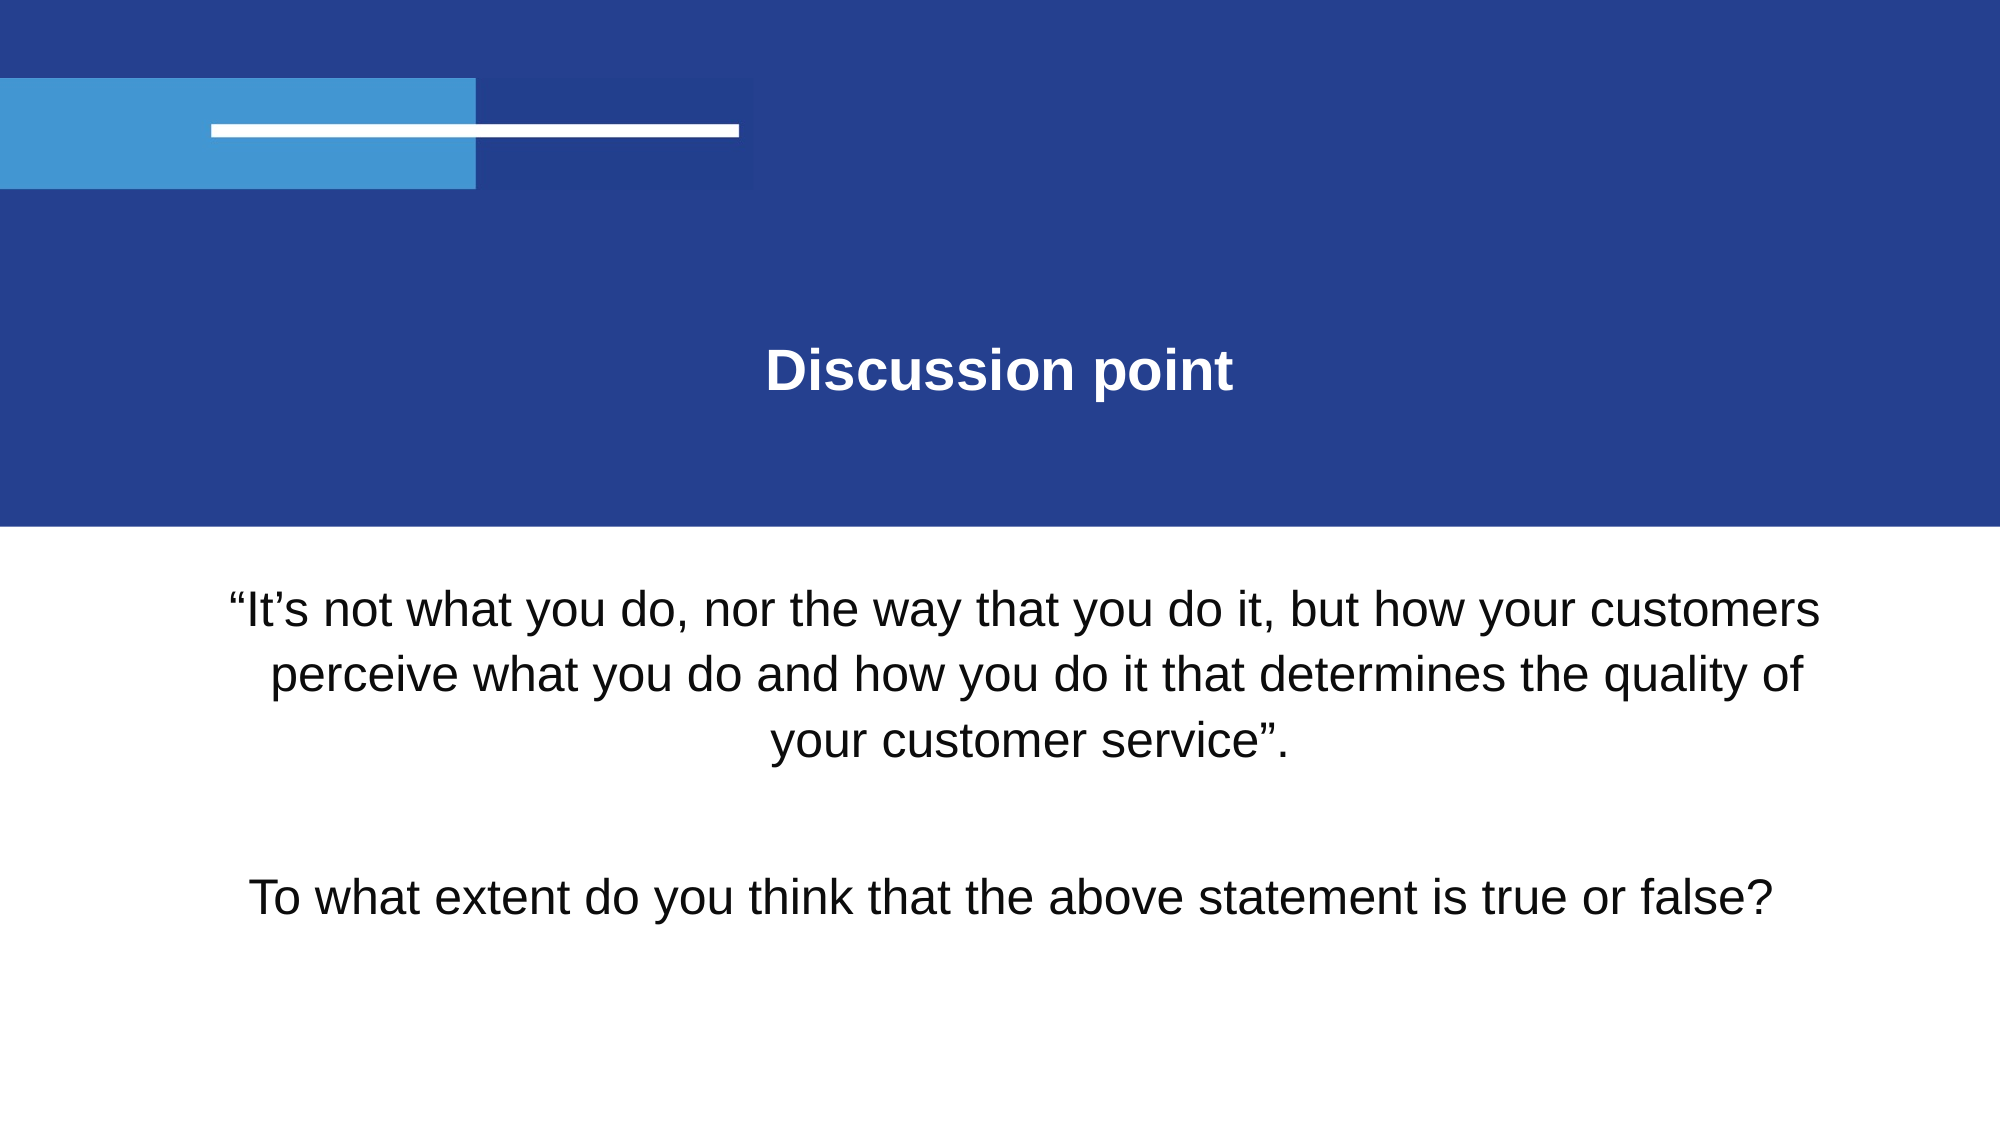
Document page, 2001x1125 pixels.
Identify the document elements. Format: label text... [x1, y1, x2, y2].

picture [0, 78, 754, 190]
list “It’s not what you do, nor the way that you do it, but how your customers perceive what you do and how you do it that determines the quality of your customer service”. To what extent do you think that the above statement is true or false? [137, 562, 1863, 942]
title Discussion point [137, 263, 1863, 481]
